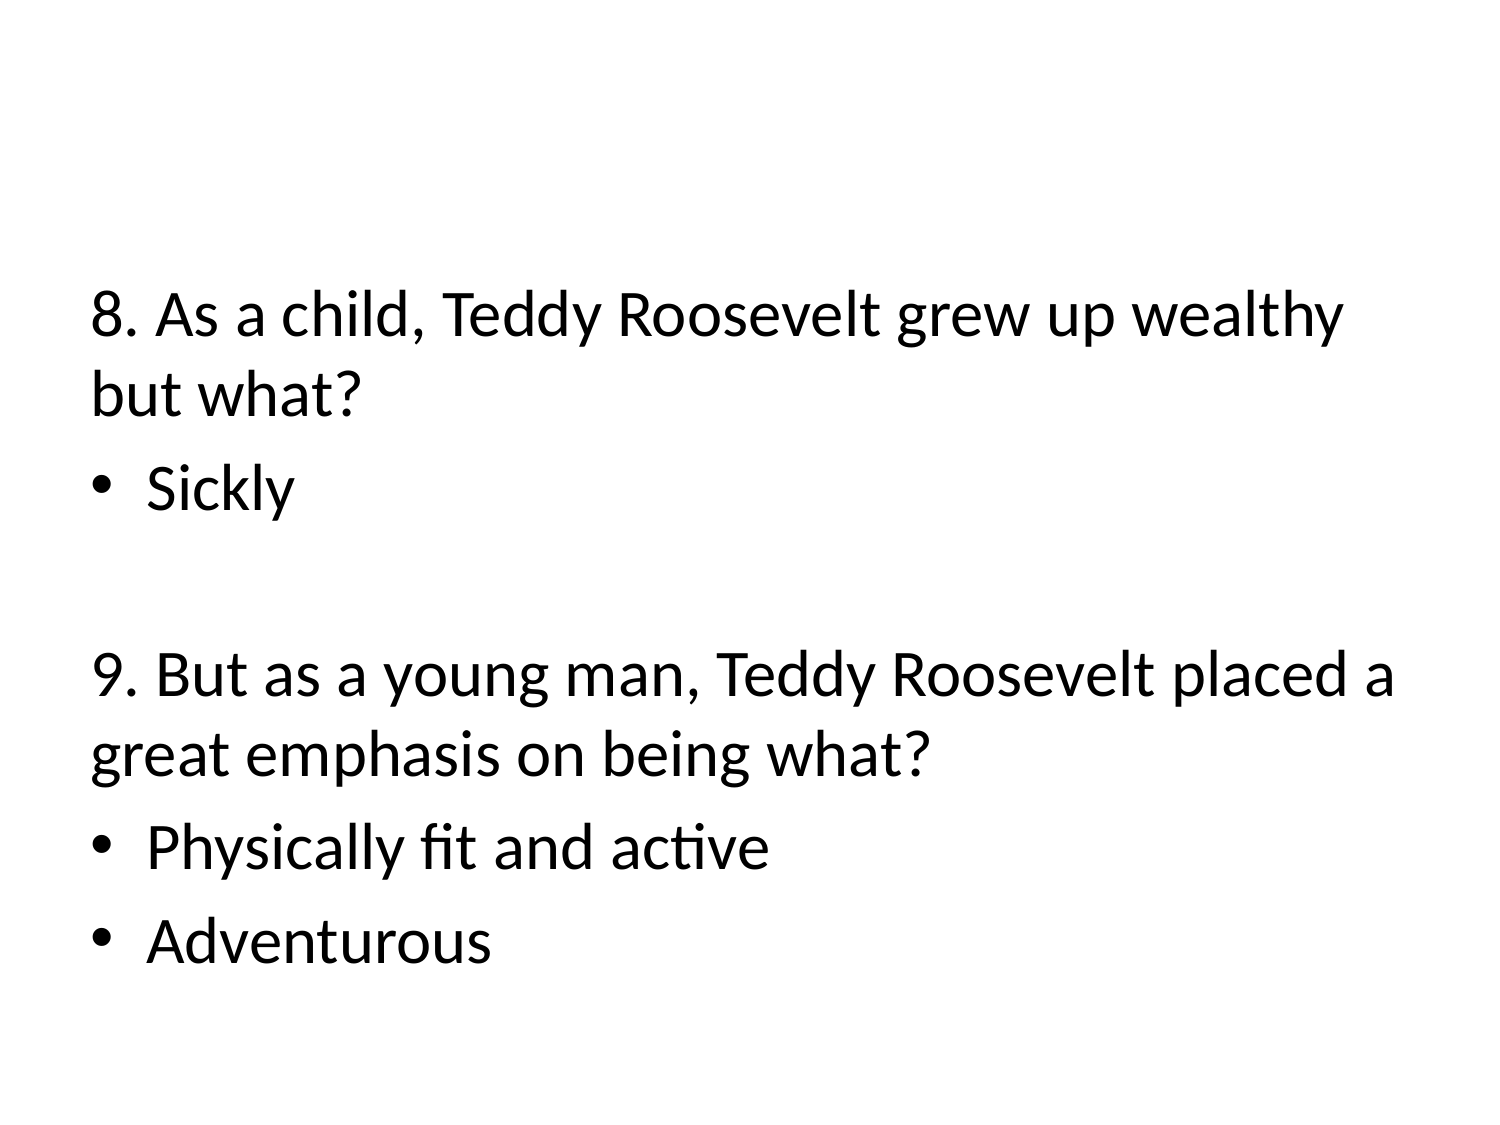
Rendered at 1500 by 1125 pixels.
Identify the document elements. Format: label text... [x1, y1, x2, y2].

list 8. As a child, Teddy Roosevelt grew up wealthy but what? Sickly 9. But as a young man, Teddy Roosevelt placed a great emphasis on being what? Physically fit and active Adventurous [75, 262, 1425, 1005]
